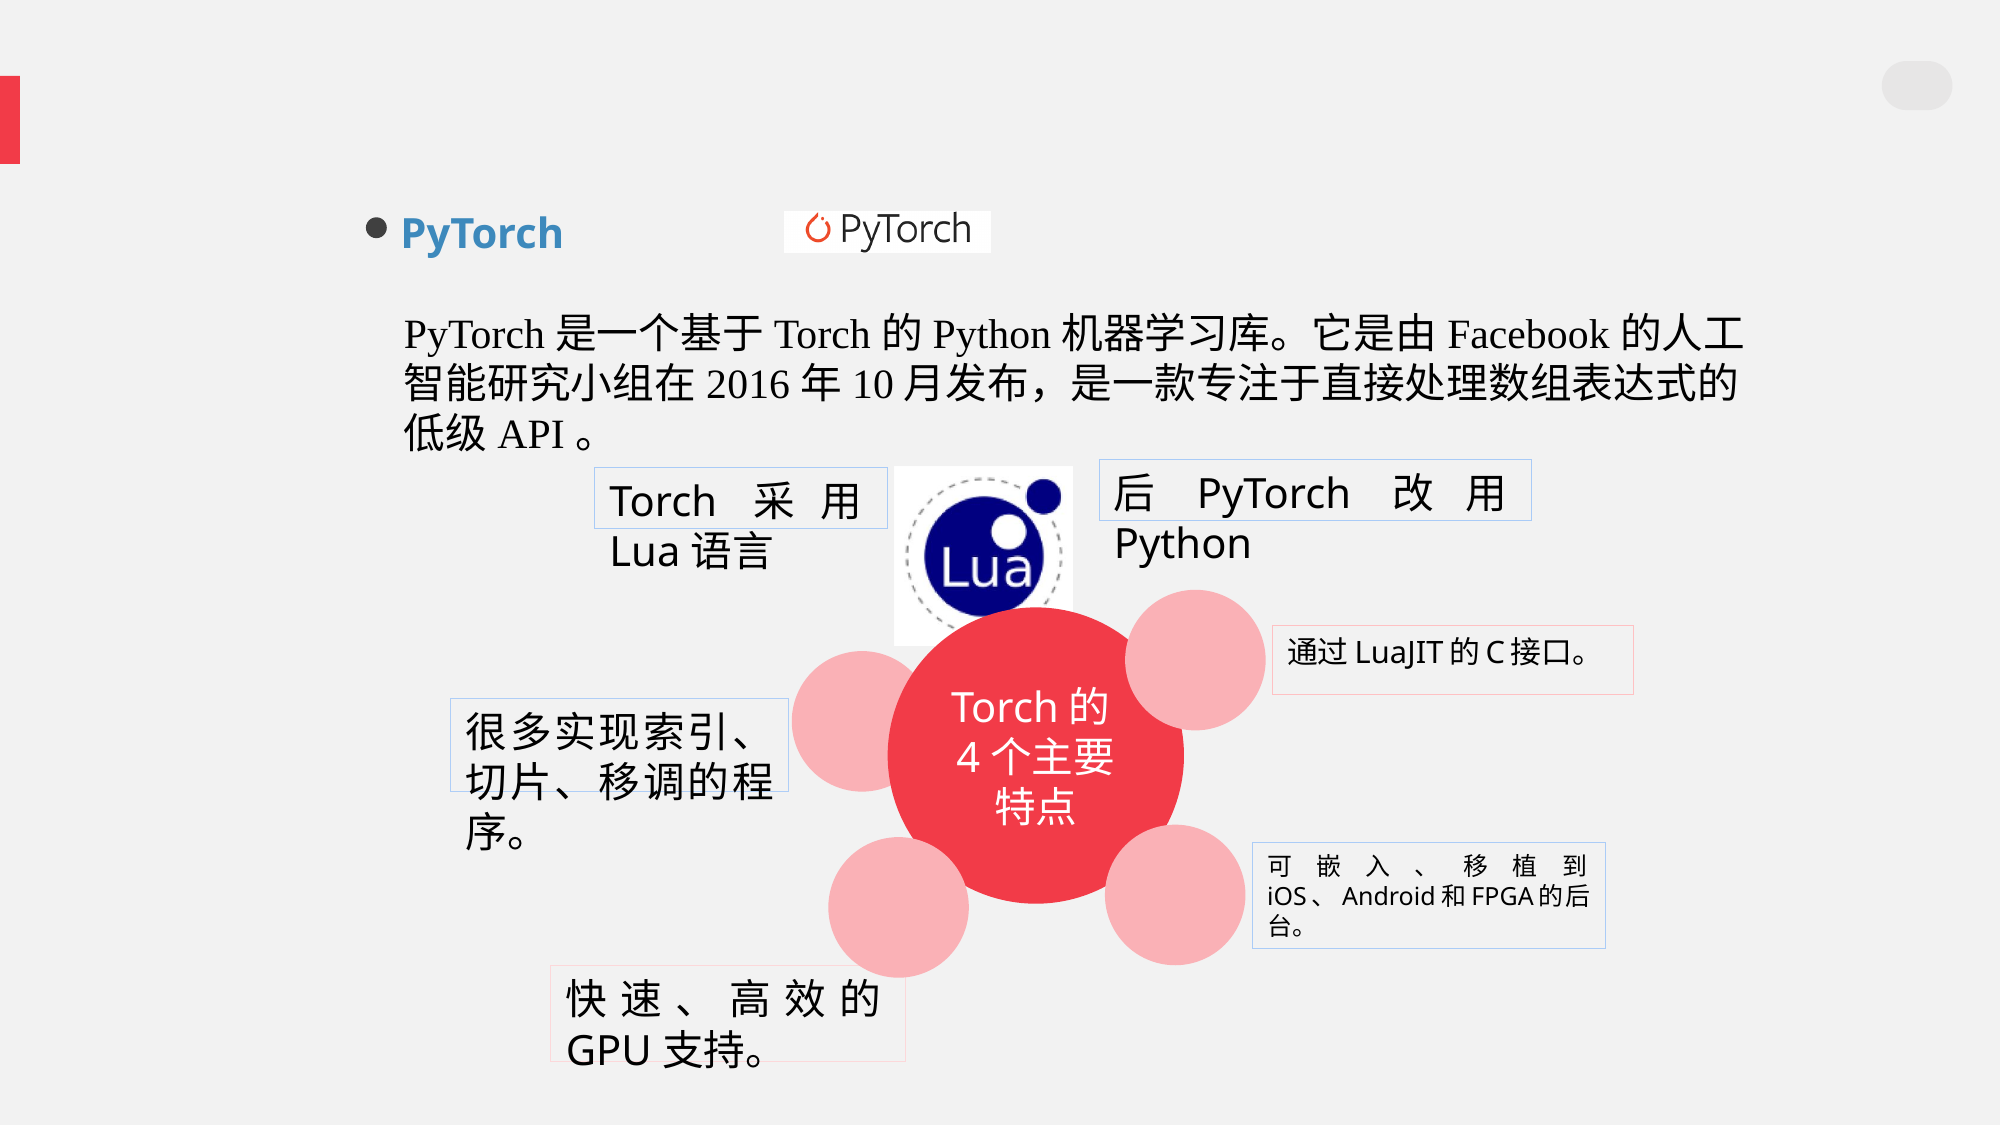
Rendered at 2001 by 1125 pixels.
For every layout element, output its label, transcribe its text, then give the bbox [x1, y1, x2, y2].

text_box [1104, 824, 1606, 966]
text_box Torch的4个主要特点 [891, 611, 1186, 905]
text_box PyTorch [385, 199, 580, 265]
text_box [1125, 589, 1635, 731]
text_box [364, 216, 388, 240]
picture [894, 466, 1073, 646]
text_box Torch采用Lua语言 [594, 467, 888, 529]
text_box 后PyTorch改用Python [1099, 459, 1532, 521]
picture [784, 211, 991, 253]
text_box PyTorch是一个基于Torch的Python机器学习库。它是由Facebook的人工智能研究小组在2016年10月发布，是一款专注于直接处理数组表达式的低级API。 [389, 299, 1795, 465]
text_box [450, 651, 933, 792]
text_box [551, 837, 969, 1062]
